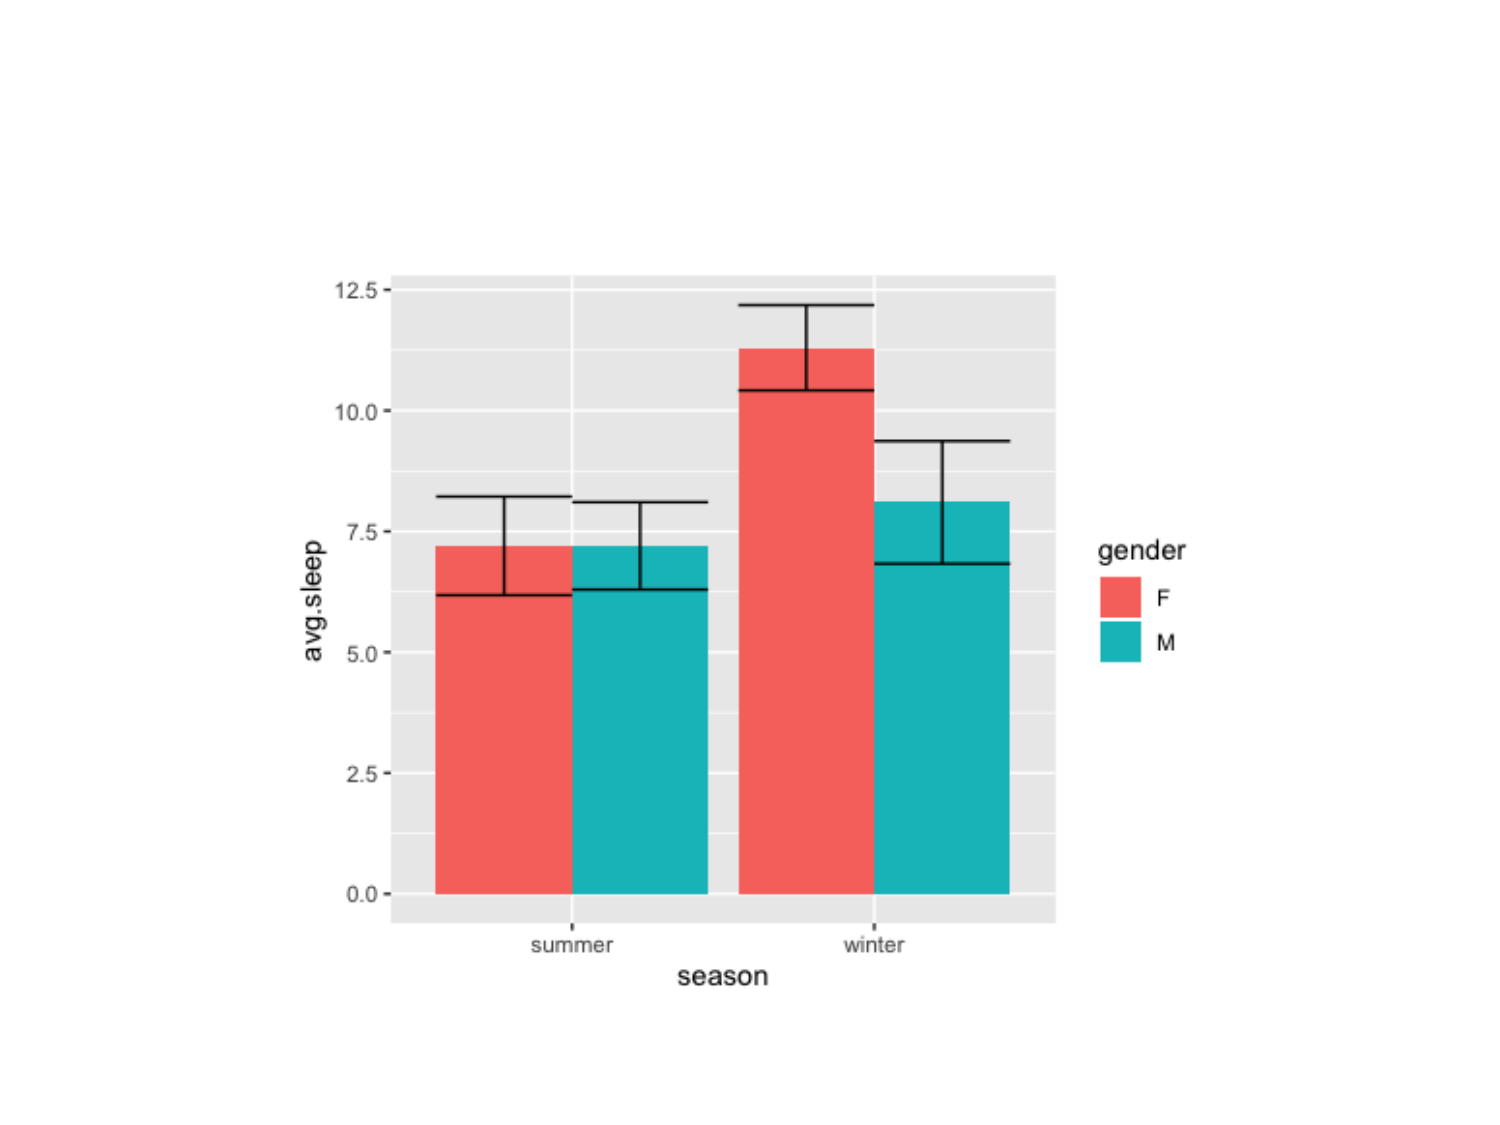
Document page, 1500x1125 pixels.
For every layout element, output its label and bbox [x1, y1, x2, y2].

picture [287, 262, 1215, 1005]
